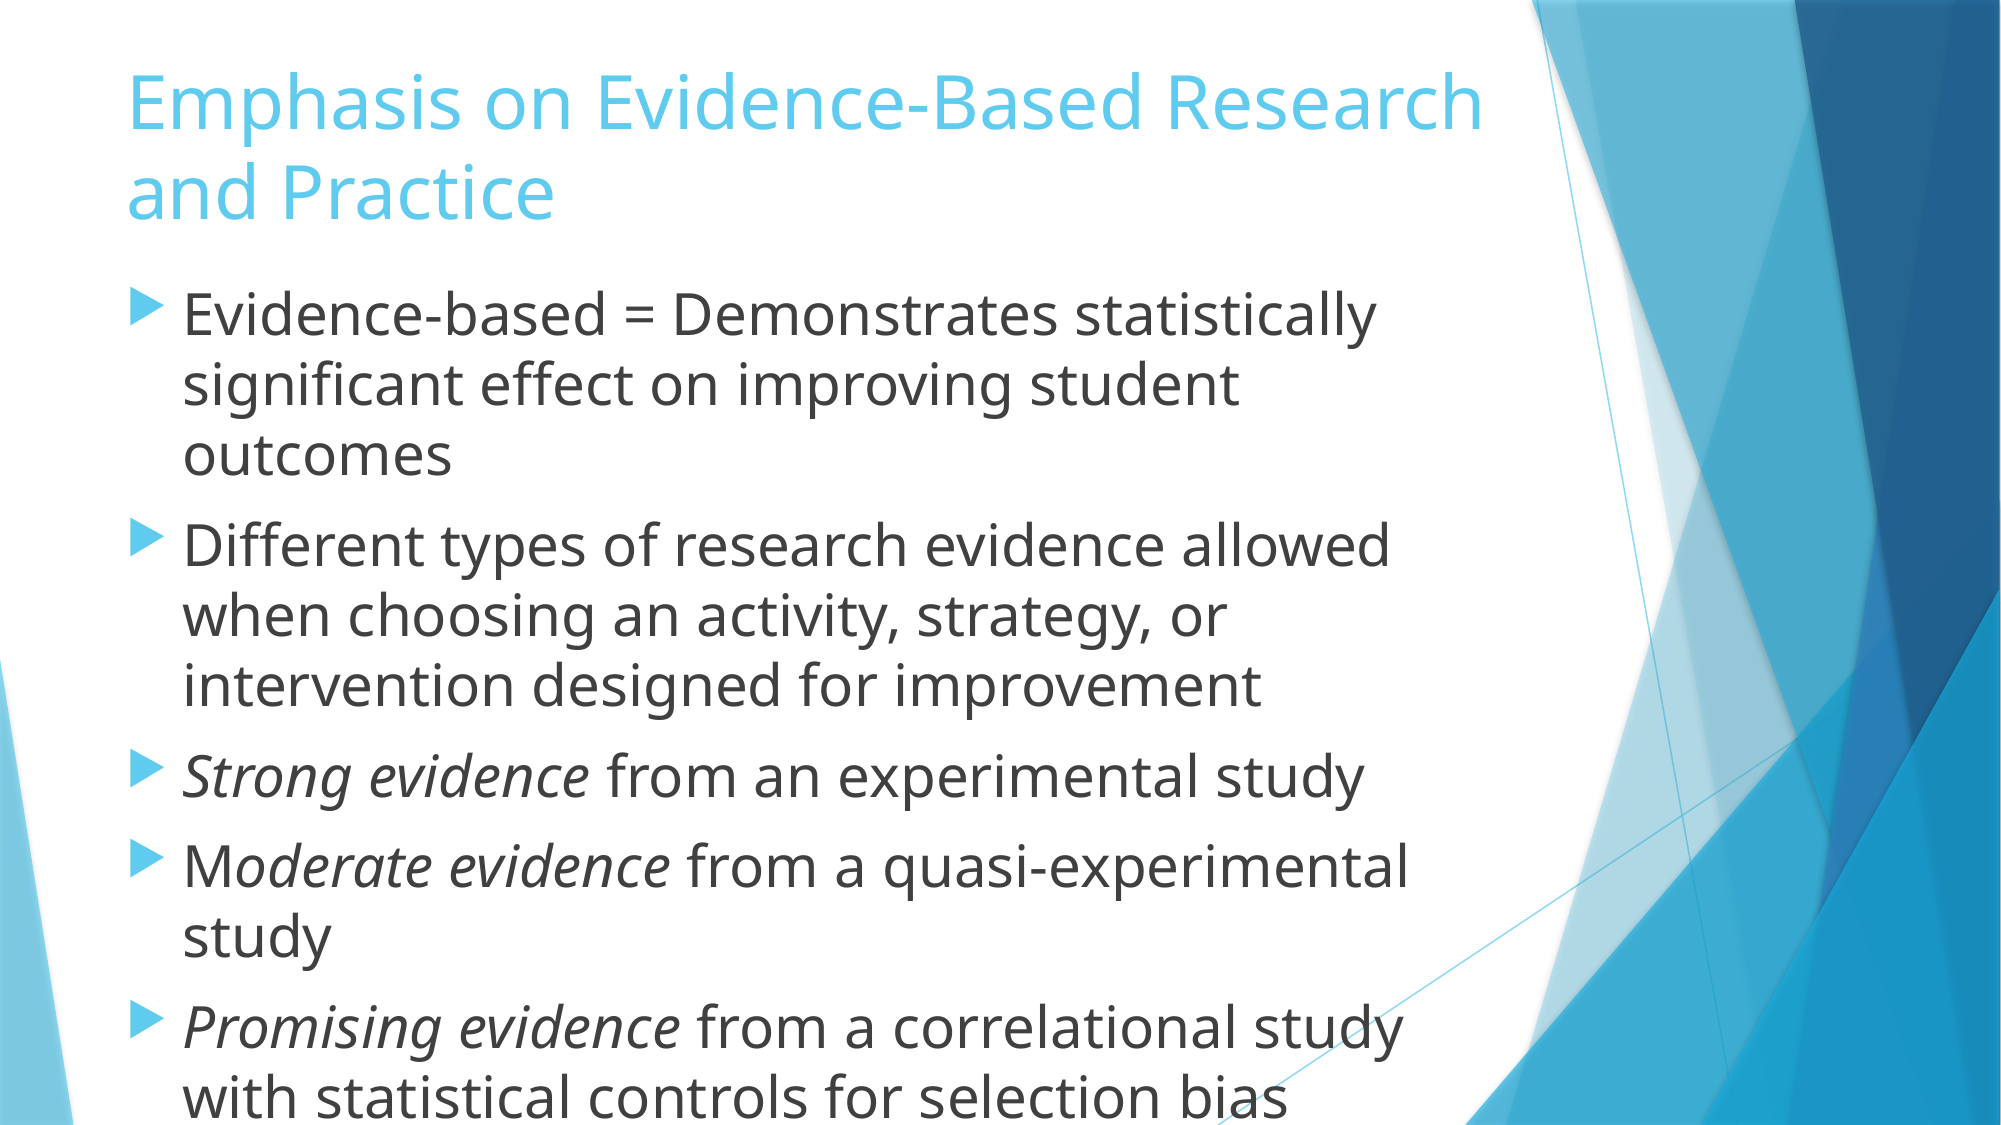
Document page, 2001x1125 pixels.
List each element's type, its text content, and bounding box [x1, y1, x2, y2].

list Evidence-based = Demonstrates statistically significant effect on improving student outcomes Different types of research evidence allowed when choosing an activity, strategy, or intervention designed for improvement Strong evidence from an experimental study Moderate evidence from a quasi-experimental study Promising evidence from a correlational study with statistical controls for selection bias [111, 269, 1522, 1125]
title Emphasis on Evidence-Based Research and Practice [111, 47, 1522, 269]
